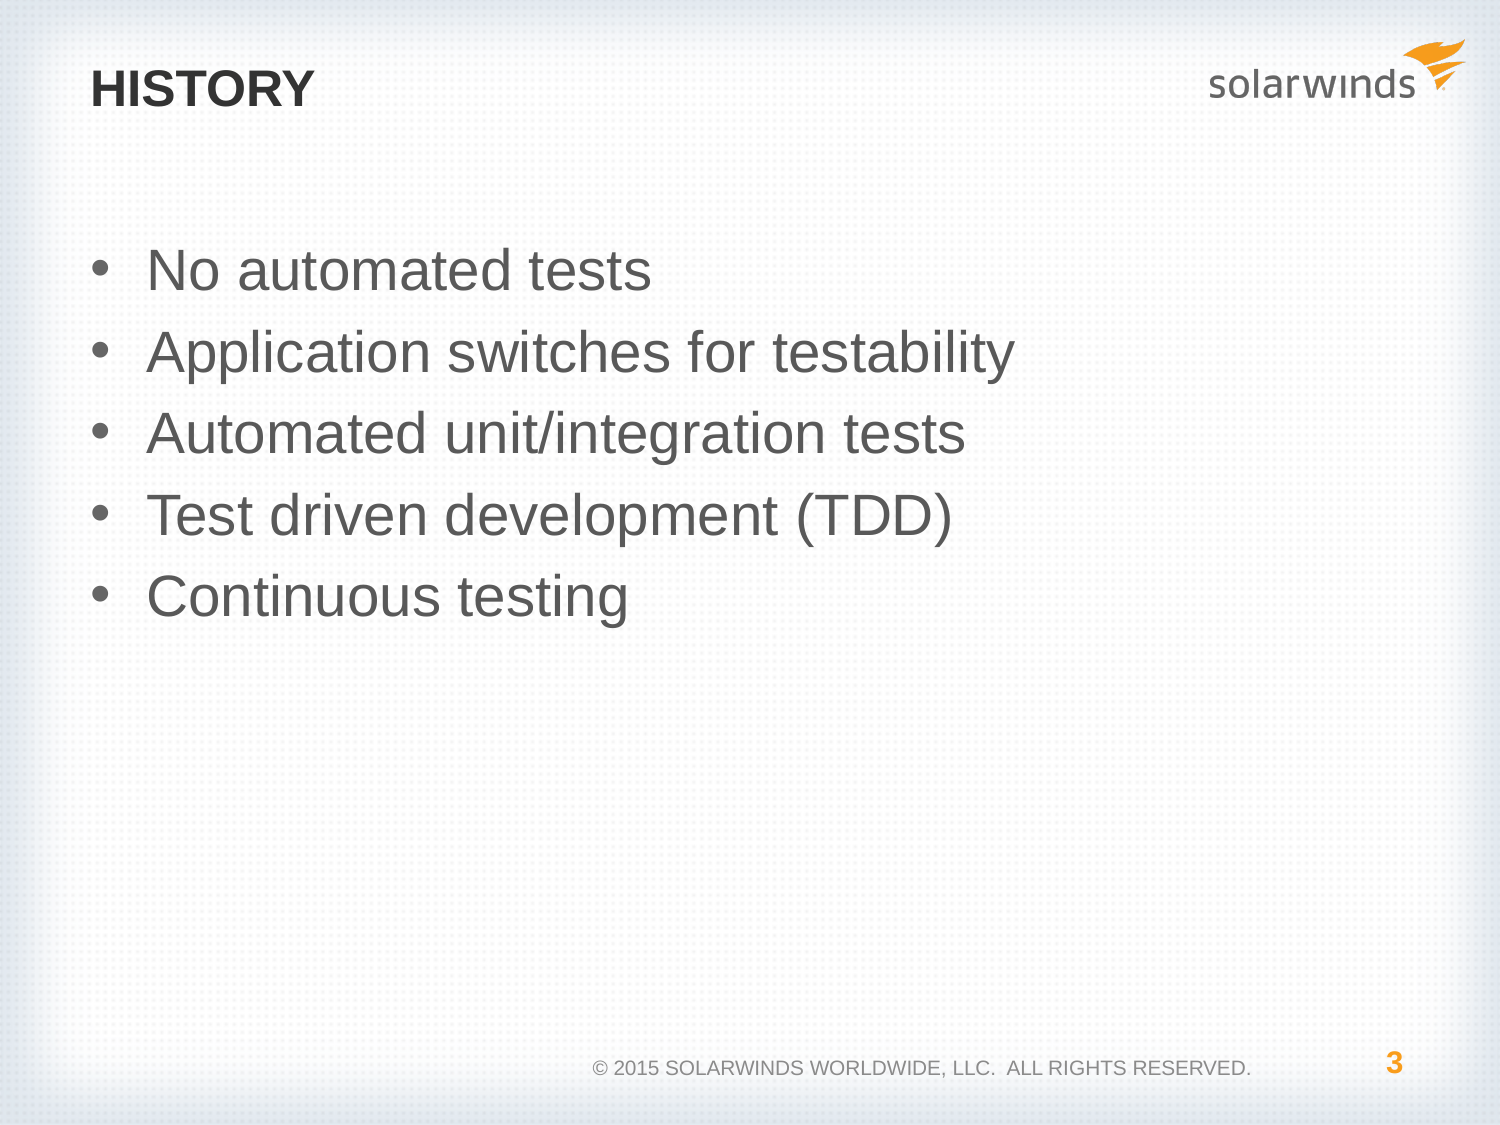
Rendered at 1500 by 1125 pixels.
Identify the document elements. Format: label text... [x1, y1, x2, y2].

title History [75, 47, 1164, 125]
footer © 2015 SOLARWINDS WORLDWIDE, LLC. ALL RIGHTS RESERVED. [528, 1042, 1316, 1092]
slide_number 3 [1348, 1031, 1441, 1092]
picture [0, 0, 1500, 1125]
list No automated tests Application switches for testability Automated unit/integration tests Test driven development (TDD) Continuous testing [75, 224, 1425, 1005]
